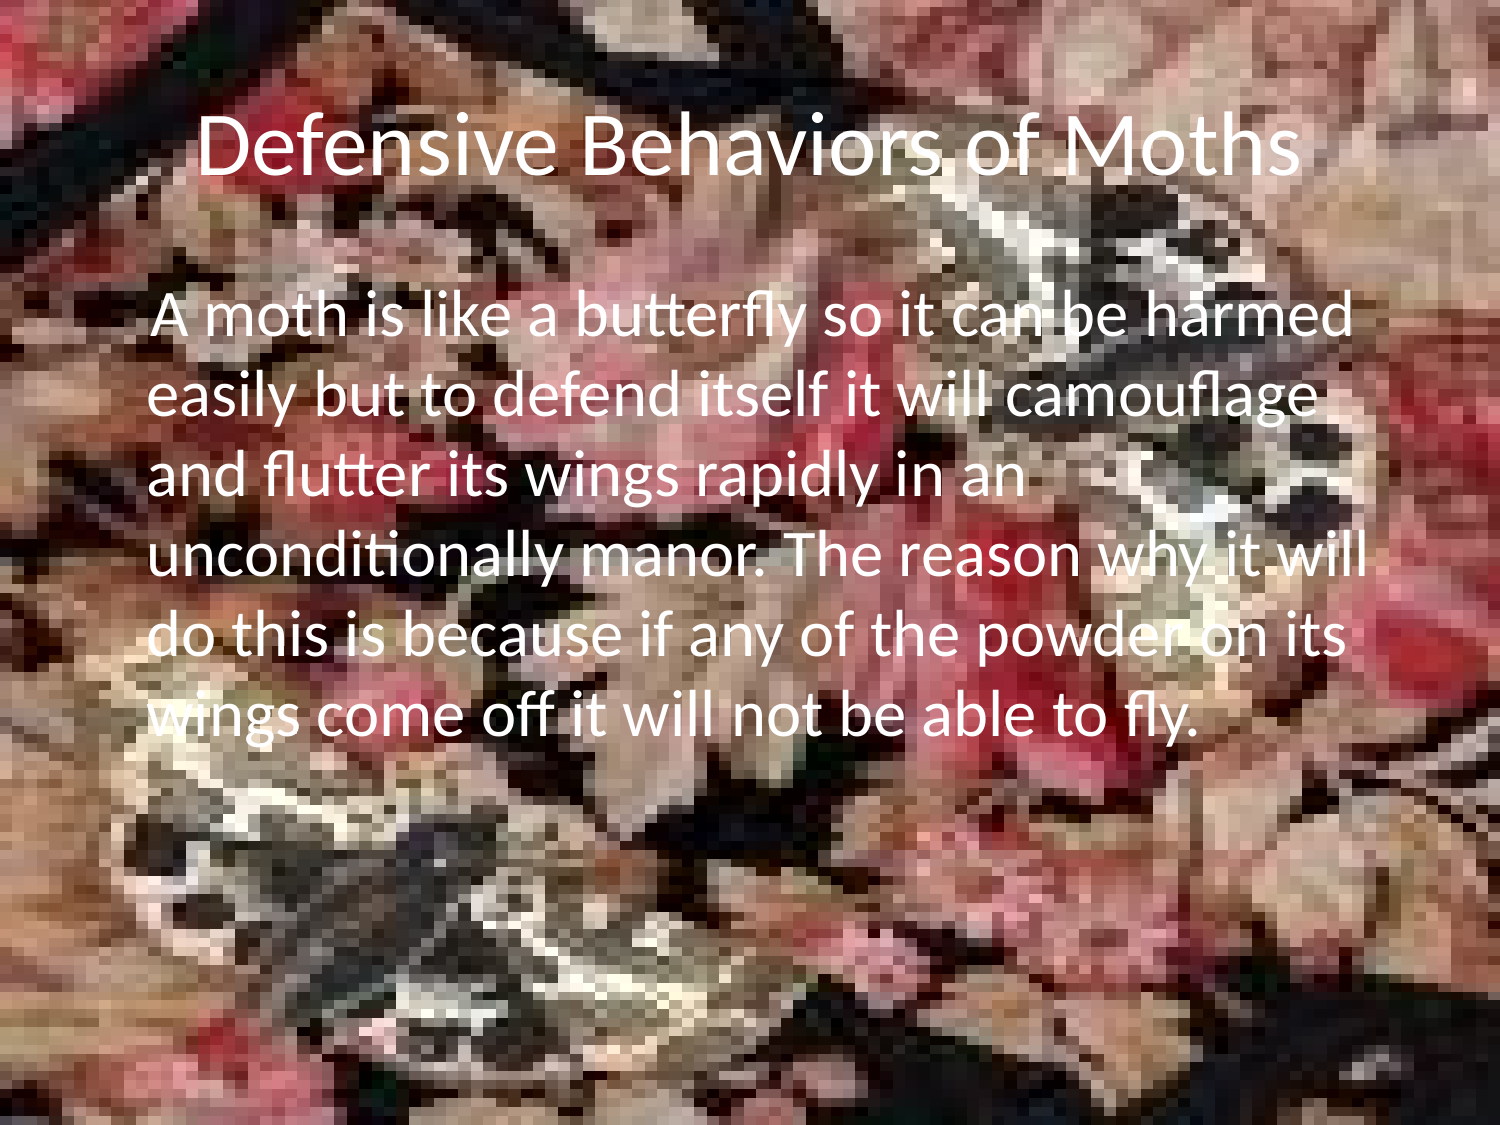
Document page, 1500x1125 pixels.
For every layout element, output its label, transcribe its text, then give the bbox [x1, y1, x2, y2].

title Defensive Behaviors of Moths [75, 45, 1425, 233]
list A moth is like a butterfly so it can be harmed easily but to defend itself it will camouflage and flutter its wings rapidly in an unconditionally manor. The reason why it will do this is because if any of the powder on its wings come off it will not be able to fly. [75, 262, 1425, 1005]
picture [0, 0, 1500, 1125]
